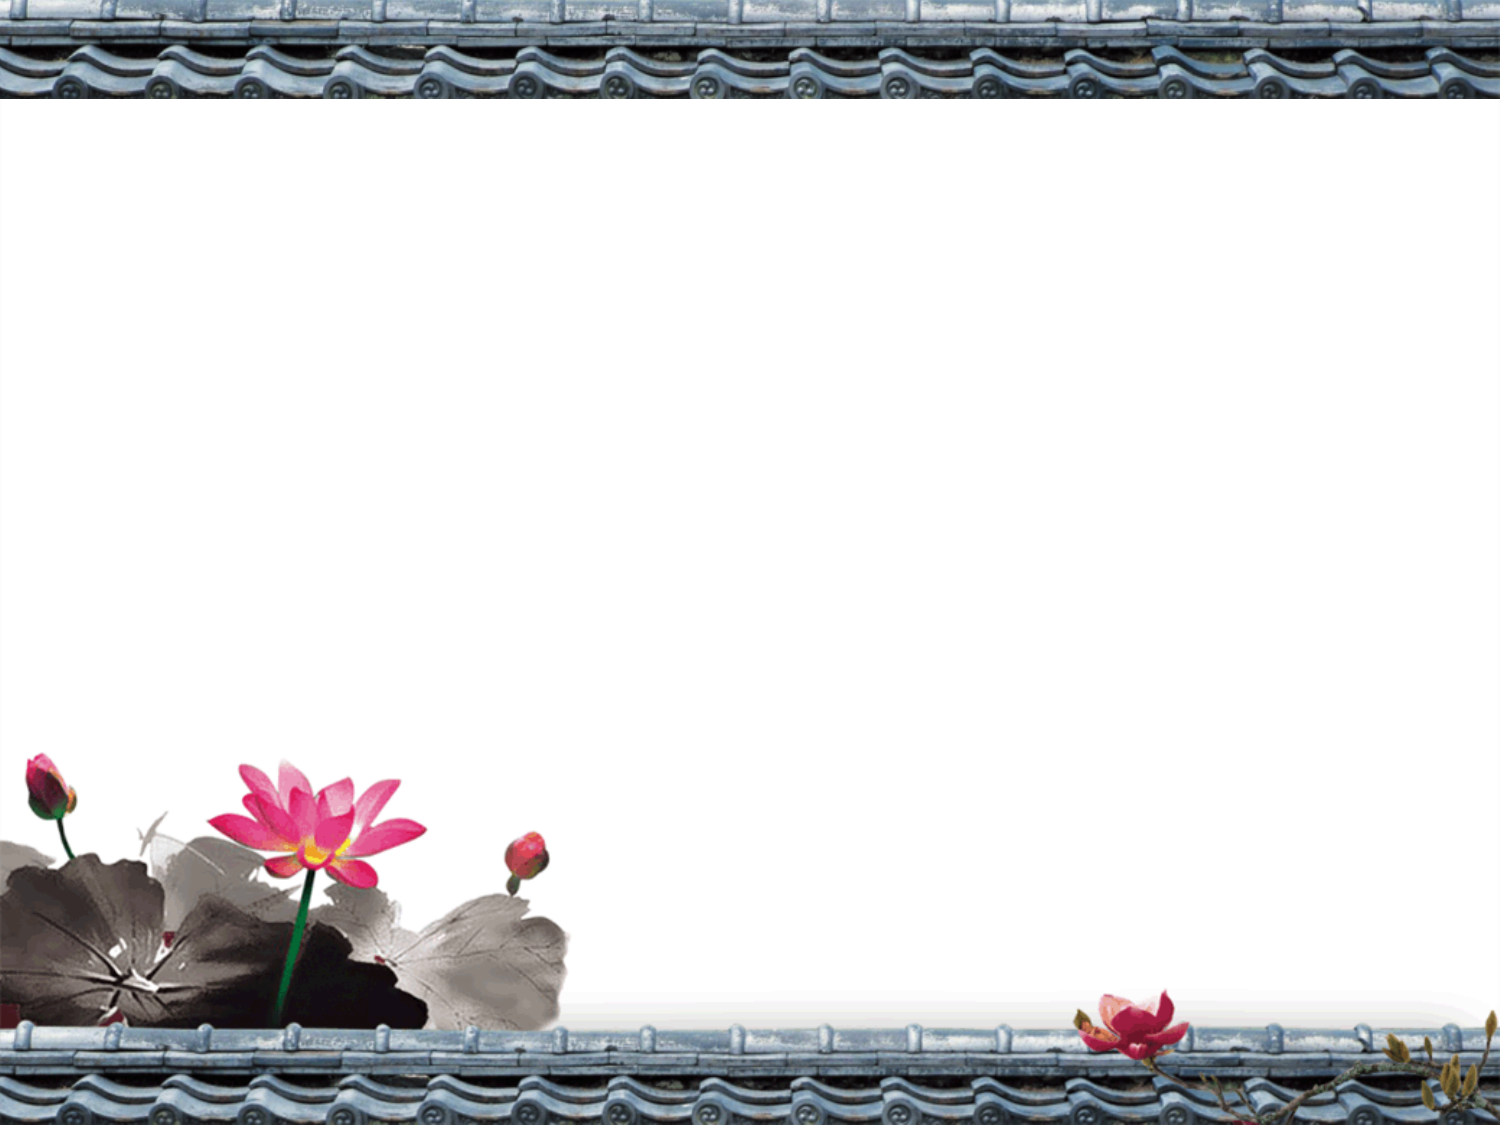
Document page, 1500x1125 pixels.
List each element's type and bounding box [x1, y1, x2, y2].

picture [0, 0, 1500, 99]
list [0, 107, 1500, 1125]
